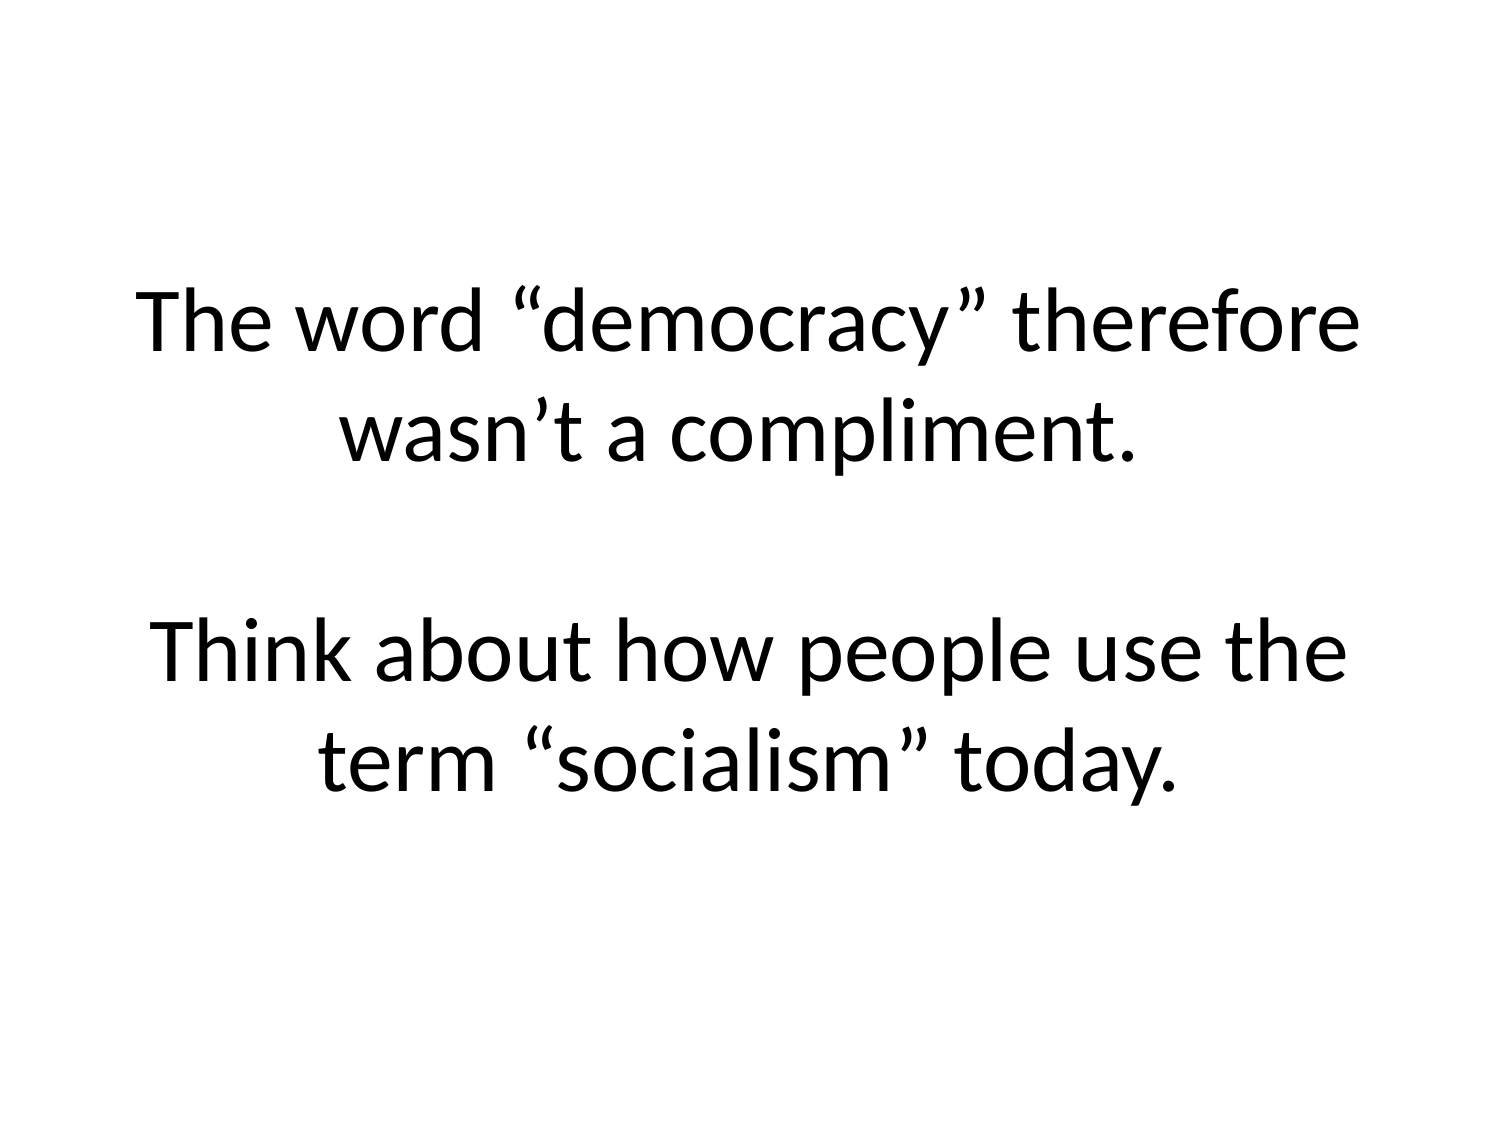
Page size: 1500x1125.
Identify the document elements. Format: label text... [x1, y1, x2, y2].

title The word “democracy” therefore wasn’t a compliment. Think about how people use the term “socialism” today. [74, 44, 1426, 1026]
